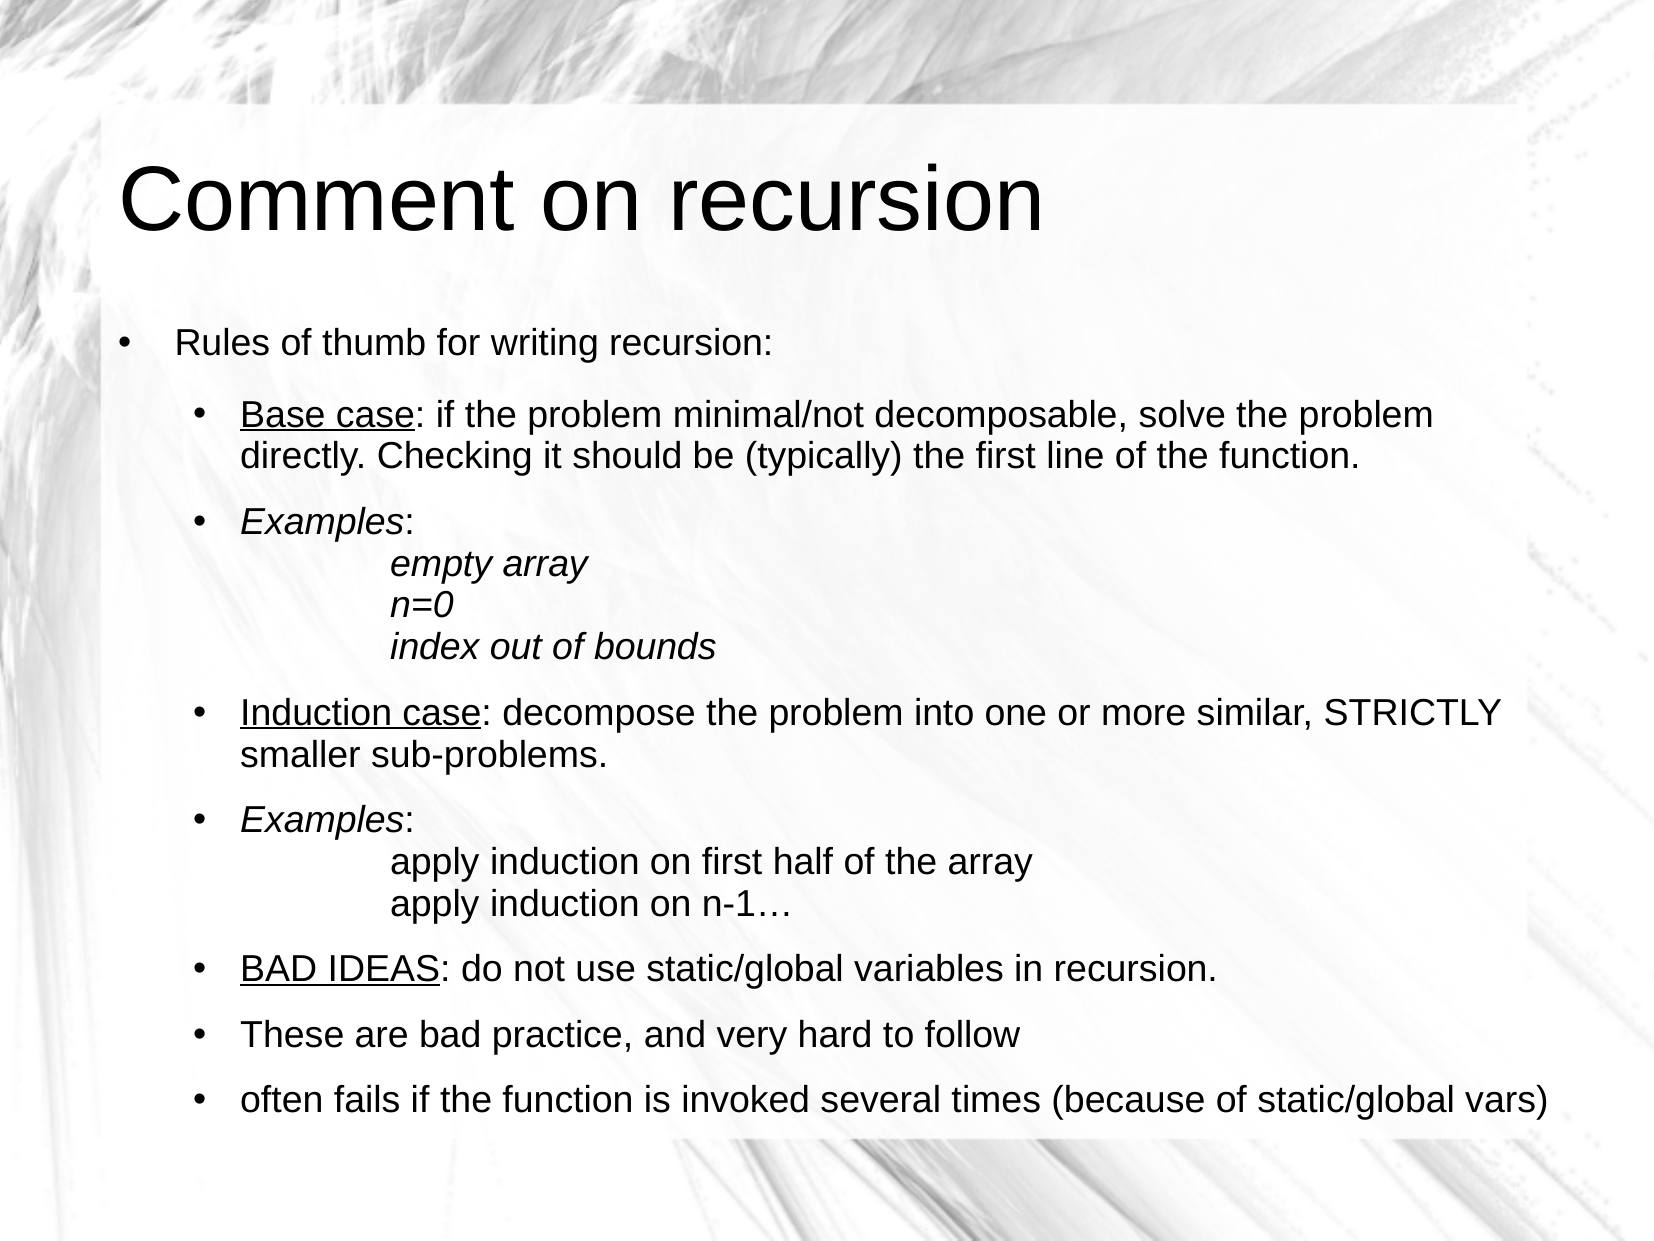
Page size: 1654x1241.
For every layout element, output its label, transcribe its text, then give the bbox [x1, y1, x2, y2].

picture [0, 0, 1654, 1241]
title Comment on recursion [118, 112, 1506, 281]
list Rules of thumb for writing recursion: Base case: if the problem minimal/not decomposable, solve the problem directly. Checking it should be (typically) the first line of the function. Examples: empty array n=0 index out of bounds Induction case: decompose the problem into one or more similar, STRICTLY smaller sub-problems. Examples: apply induction on first half of the array apply induction on n-1… BAD IDEAS: do not use static/global variables in recursion. These are bad practice, and very hard to follow often fails if the function is invoked several times (because of static/global vars) [118, 319, 1571, 1109]
